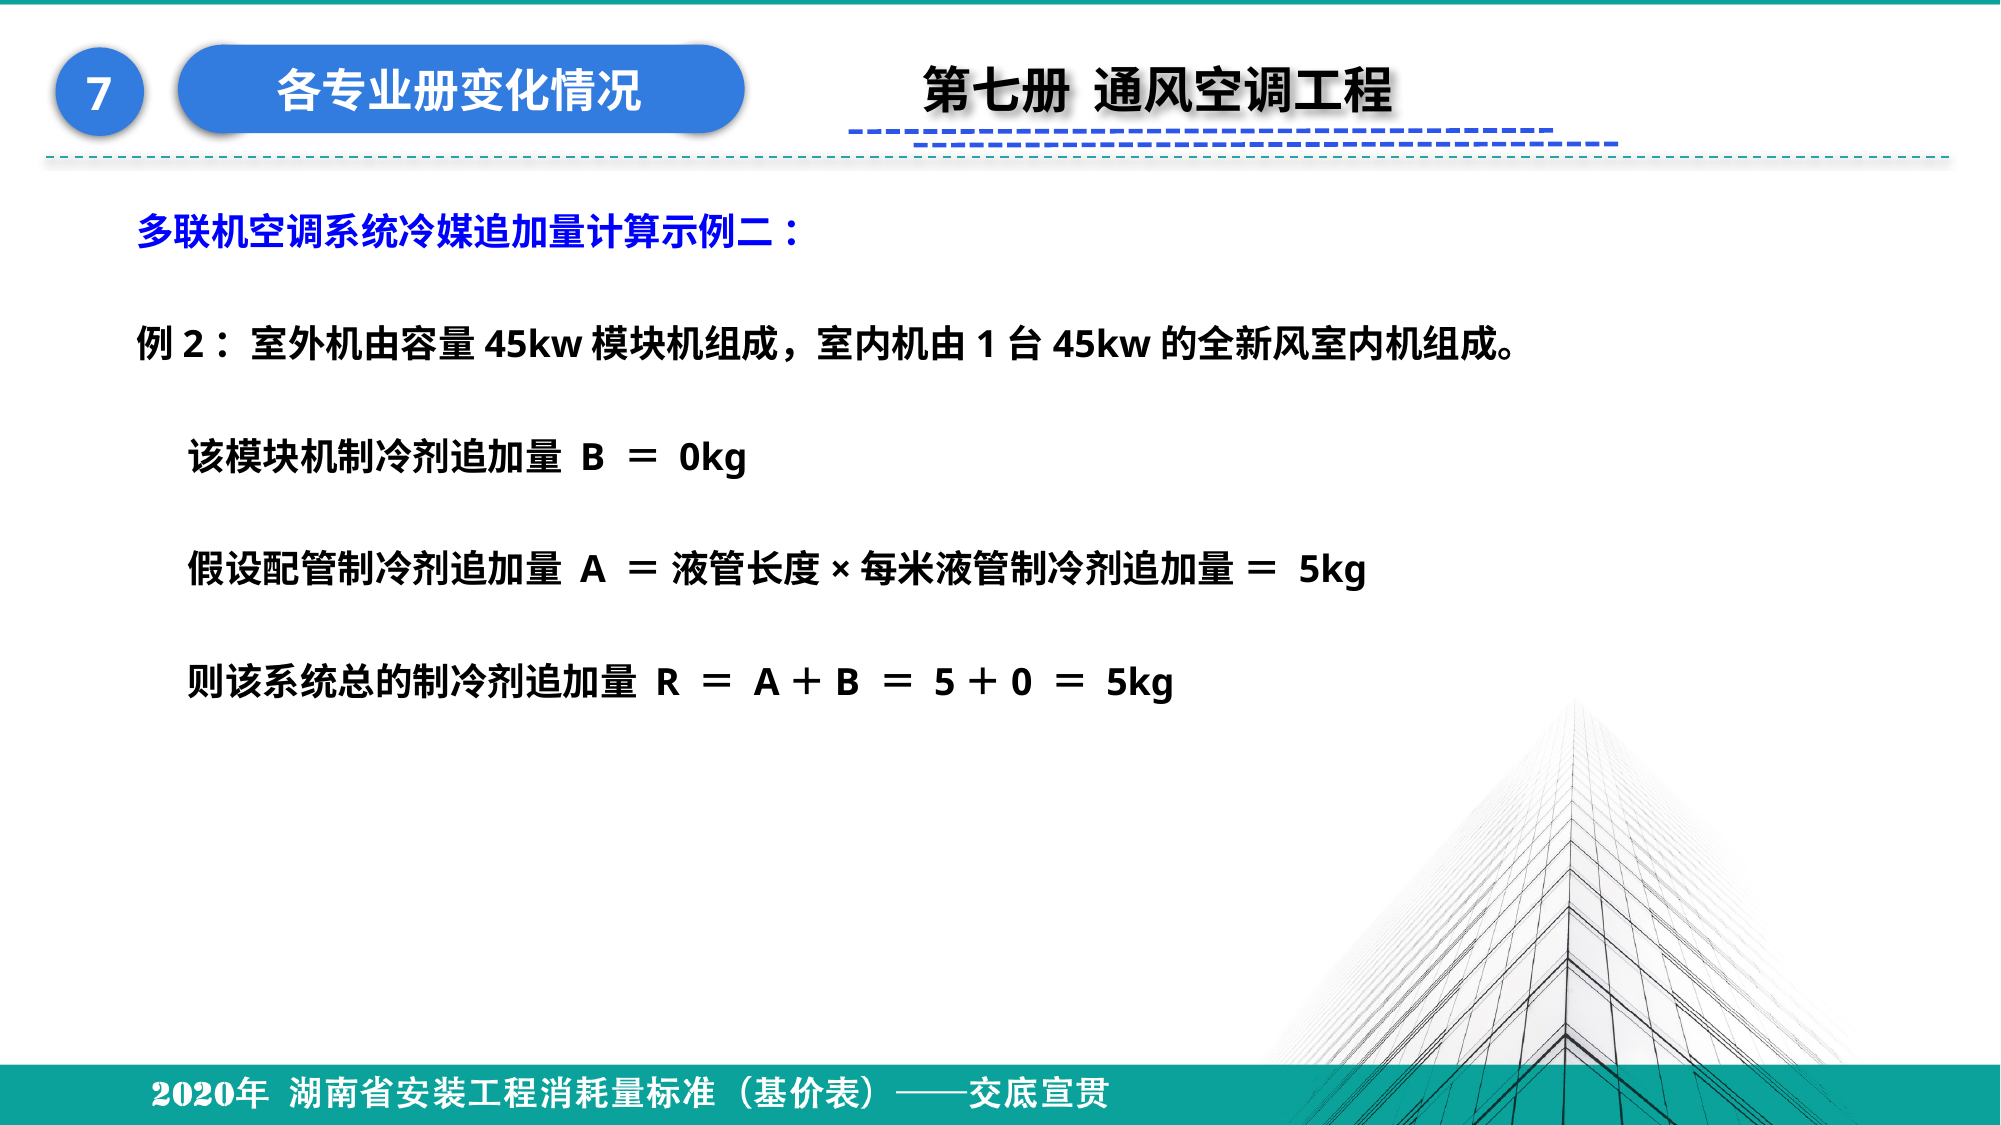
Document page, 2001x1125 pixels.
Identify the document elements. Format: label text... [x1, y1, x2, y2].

slide_number [1918, 0, 2000, 52]
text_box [45, 44, 1955, 158]
text_box 多联机空调系统冷媒追加量计算示例二 ： 例2：室外机由容量45kw模块机组成，室内机由1台45kw的全新风室内机组成。 该模块机制冷剂追加量 B ＝ 0kg 假设配管制冷剂追加量 A ＝ 液管长度×每米液管制冷剂追加量 ＝ 5kg 则该系统总的制冷剂追加量 R ＝ A＋B ＝ 5＋0 ＝ 5kg [121, 158, 1864, 710]
picture [0, 0, 2001, 1125]
